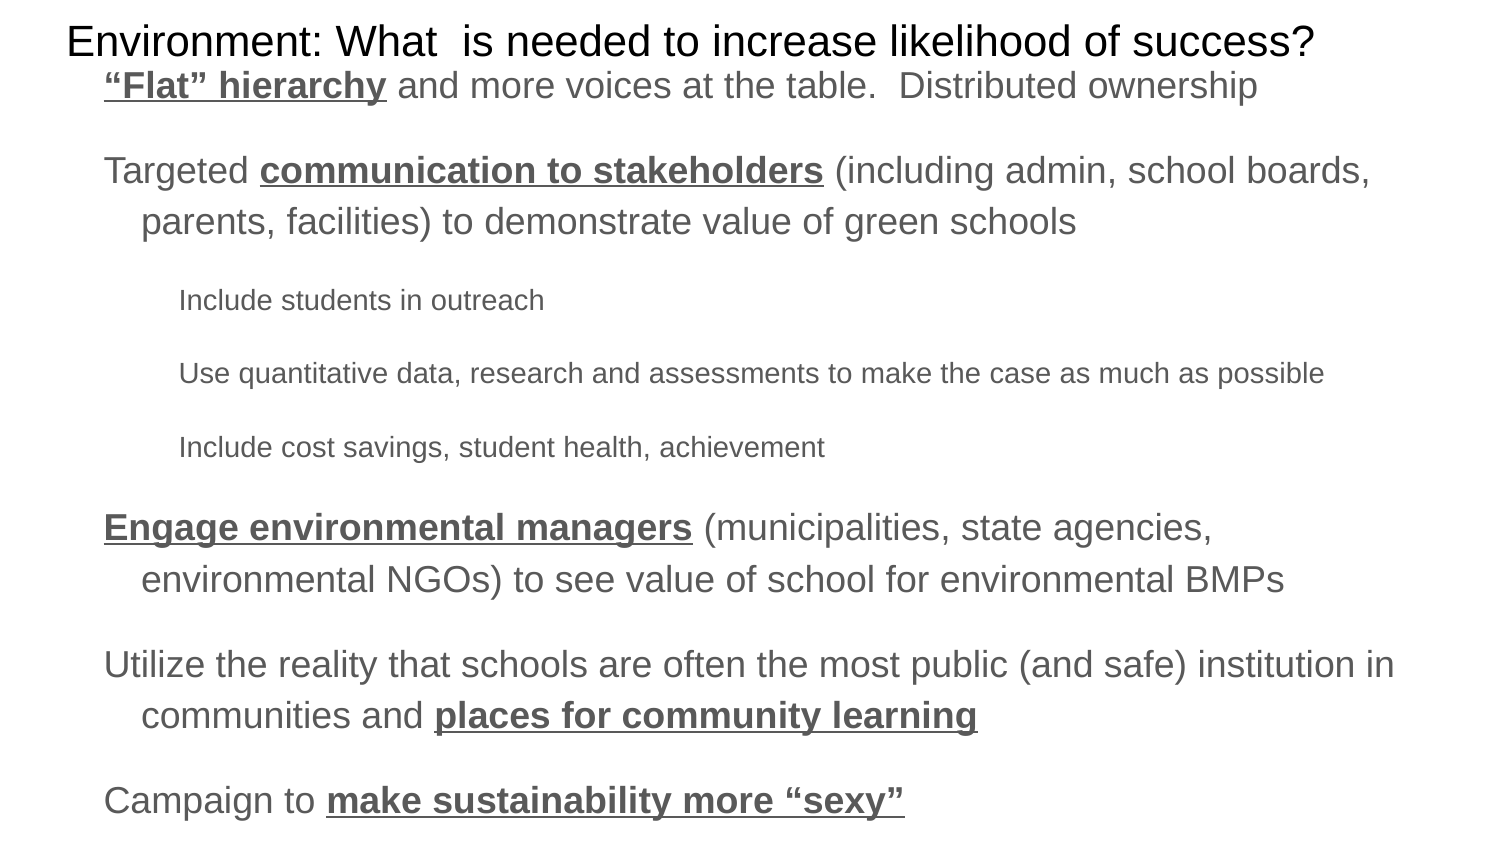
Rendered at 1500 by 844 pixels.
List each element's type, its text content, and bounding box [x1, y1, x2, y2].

list “Flat” hierarchy and more voices at the table. Distributed ownership Targeted communication to stakeholders (including admin, school boards, parents, facilities) to demonstrate value of green schools Include students in outreach Use quantitative data, research and assessments to make the case as much as possible Include cost savings, student health, achievement Engage environmental managers (municipalities, state agencies, environmental NGOs) to see value of school for environmental BMPs Utilize the reality that schools are often the most public (and safe) institution in communities and places for community learning Campaign to make sustainability more “sexy” Include a student voice and share their own stories Reward those who have done good work with awards that motivate Support (staff, professional development, supplies, equipment) is essential and takes money. Can help to show evidence of savings, share the models [51, 39, 1449, 600]
title Environment: What is needed to increase likelihood of success? [51, 0, 1449, 39]
